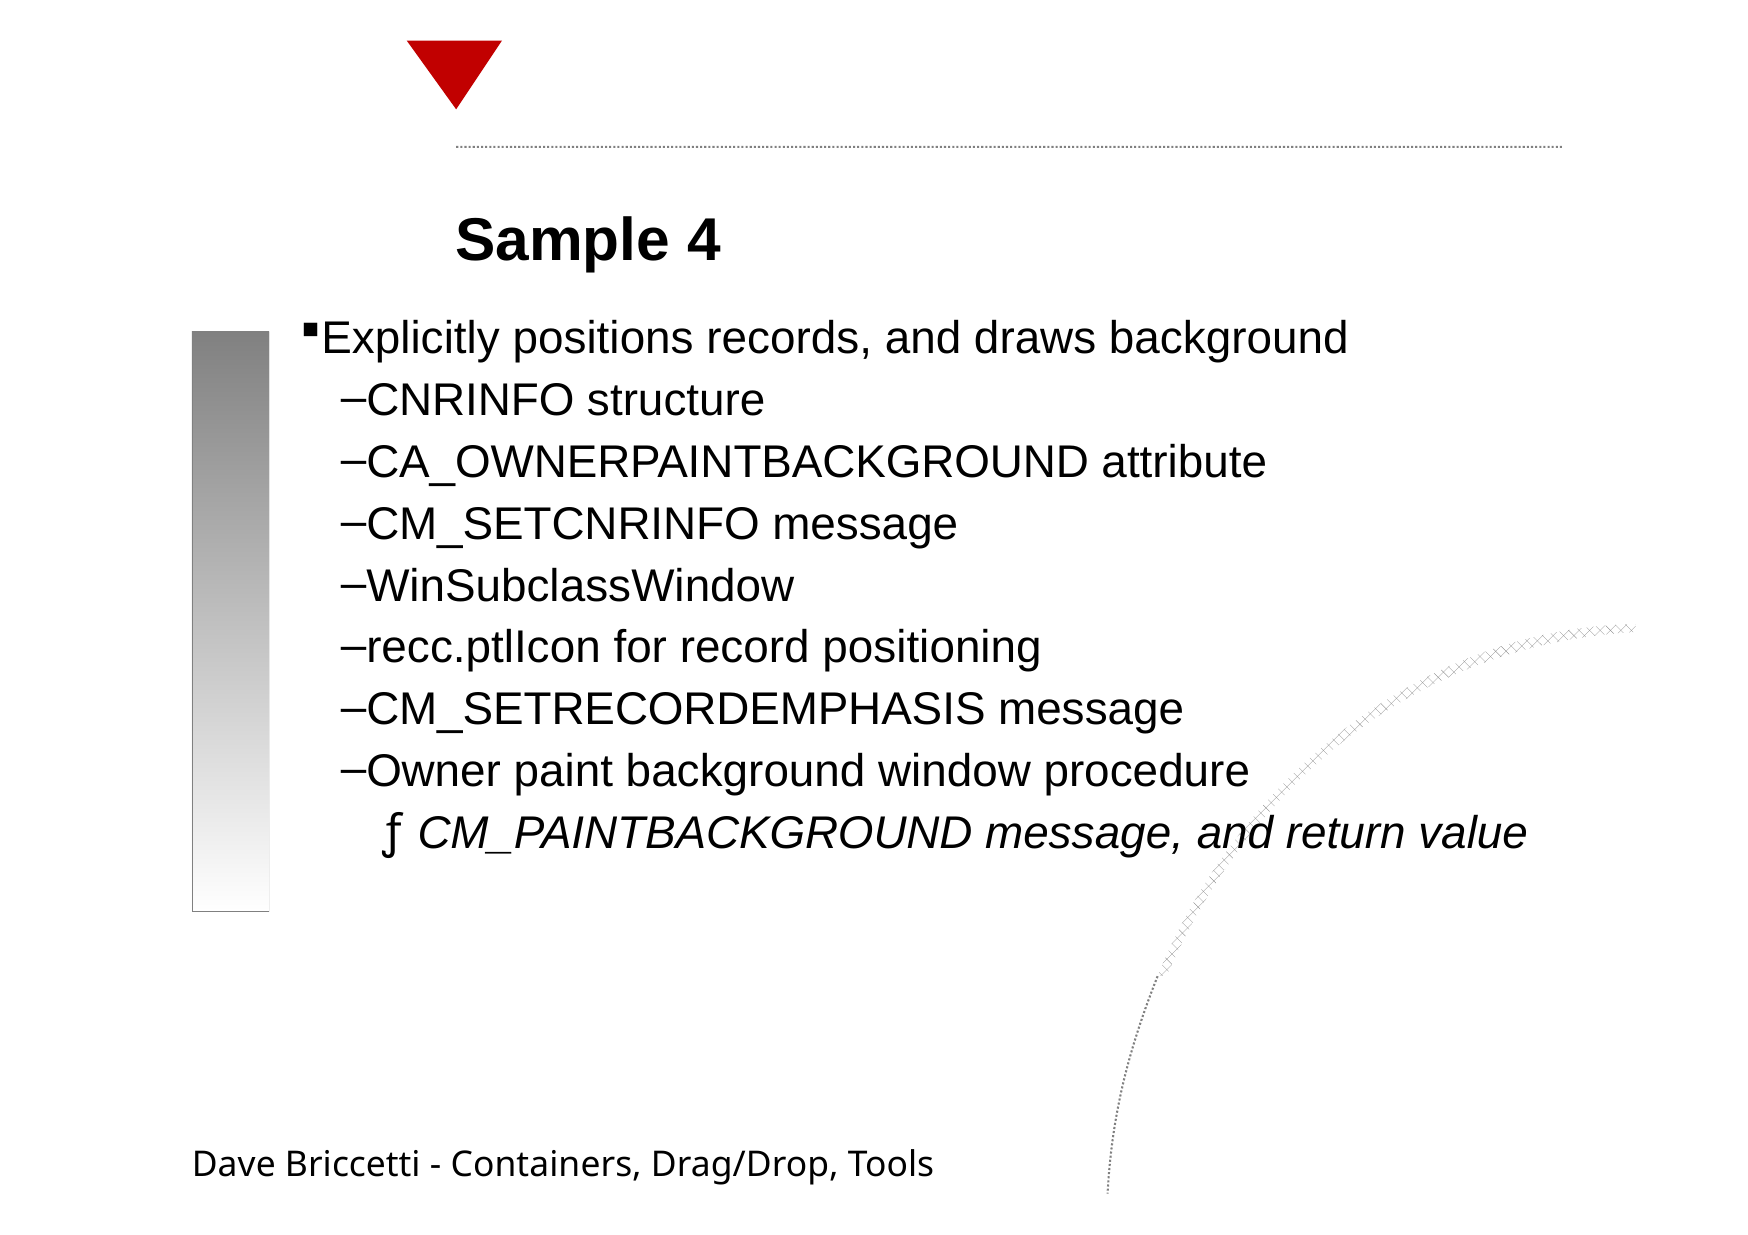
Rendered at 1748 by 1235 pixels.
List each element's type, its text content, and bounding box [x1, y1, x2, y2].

text_box [1157, 858, 1233, 977]
text_box [1561, 624, 1636, 642]
text_box [191, 331, 270, 912]
text_box [406, 40, 503, 110]
text_box Explicitly positions records, and draws background CNRINFO structure CA_OWNERPAINTBACKGROUND attribute CM_SETCNRINFO message WinSubclassWindow recc.ptlIcon for record positioning CM_SETRECORDEMPHASIS message Owner paint background window procedure CM_PAINTBACKGROUND message, and return value [300, 307, 1561, 858]
text_box Dave Briccetti - Containers, Drag/Drop, Tools [191, 1141, 1505, 1184]
text_box [1112, 976, 1158, 1141]
text_box Sample 4 [455, 200, 1568, 273]
